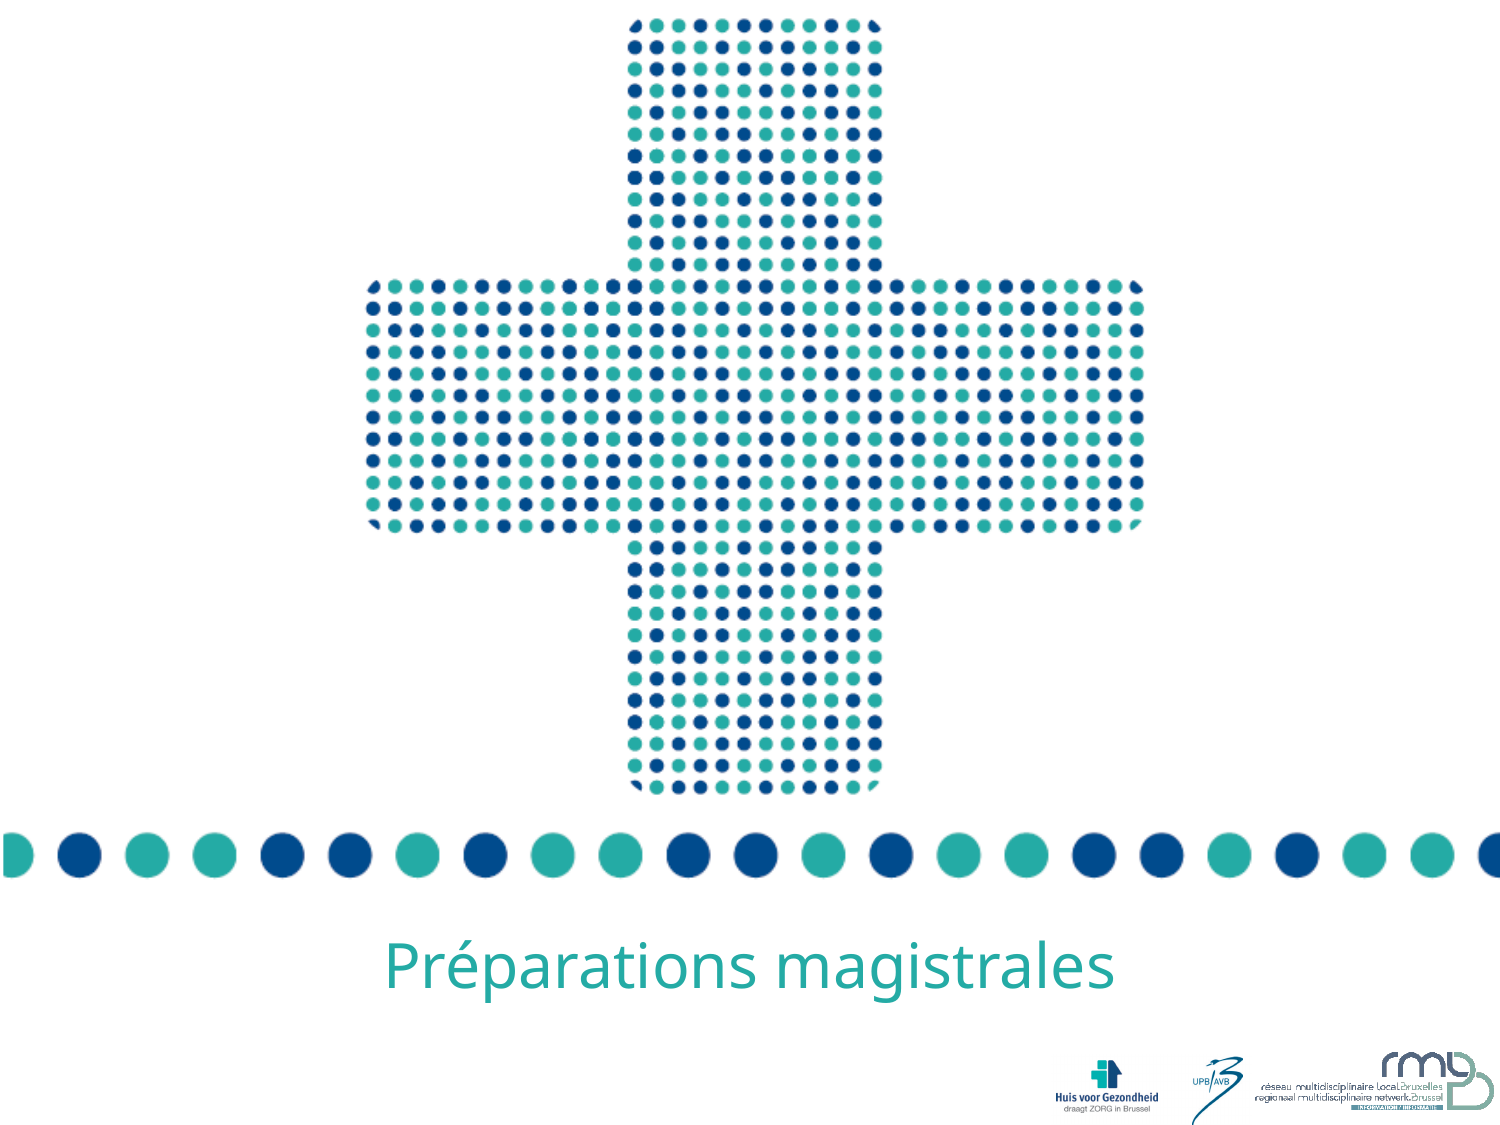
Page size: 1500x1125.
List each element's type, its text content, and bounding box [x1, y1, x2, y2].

text_box Préparations magistrales [0, 918, 1500, 1009]
picture [1255, 1052, 1494, 1110]
